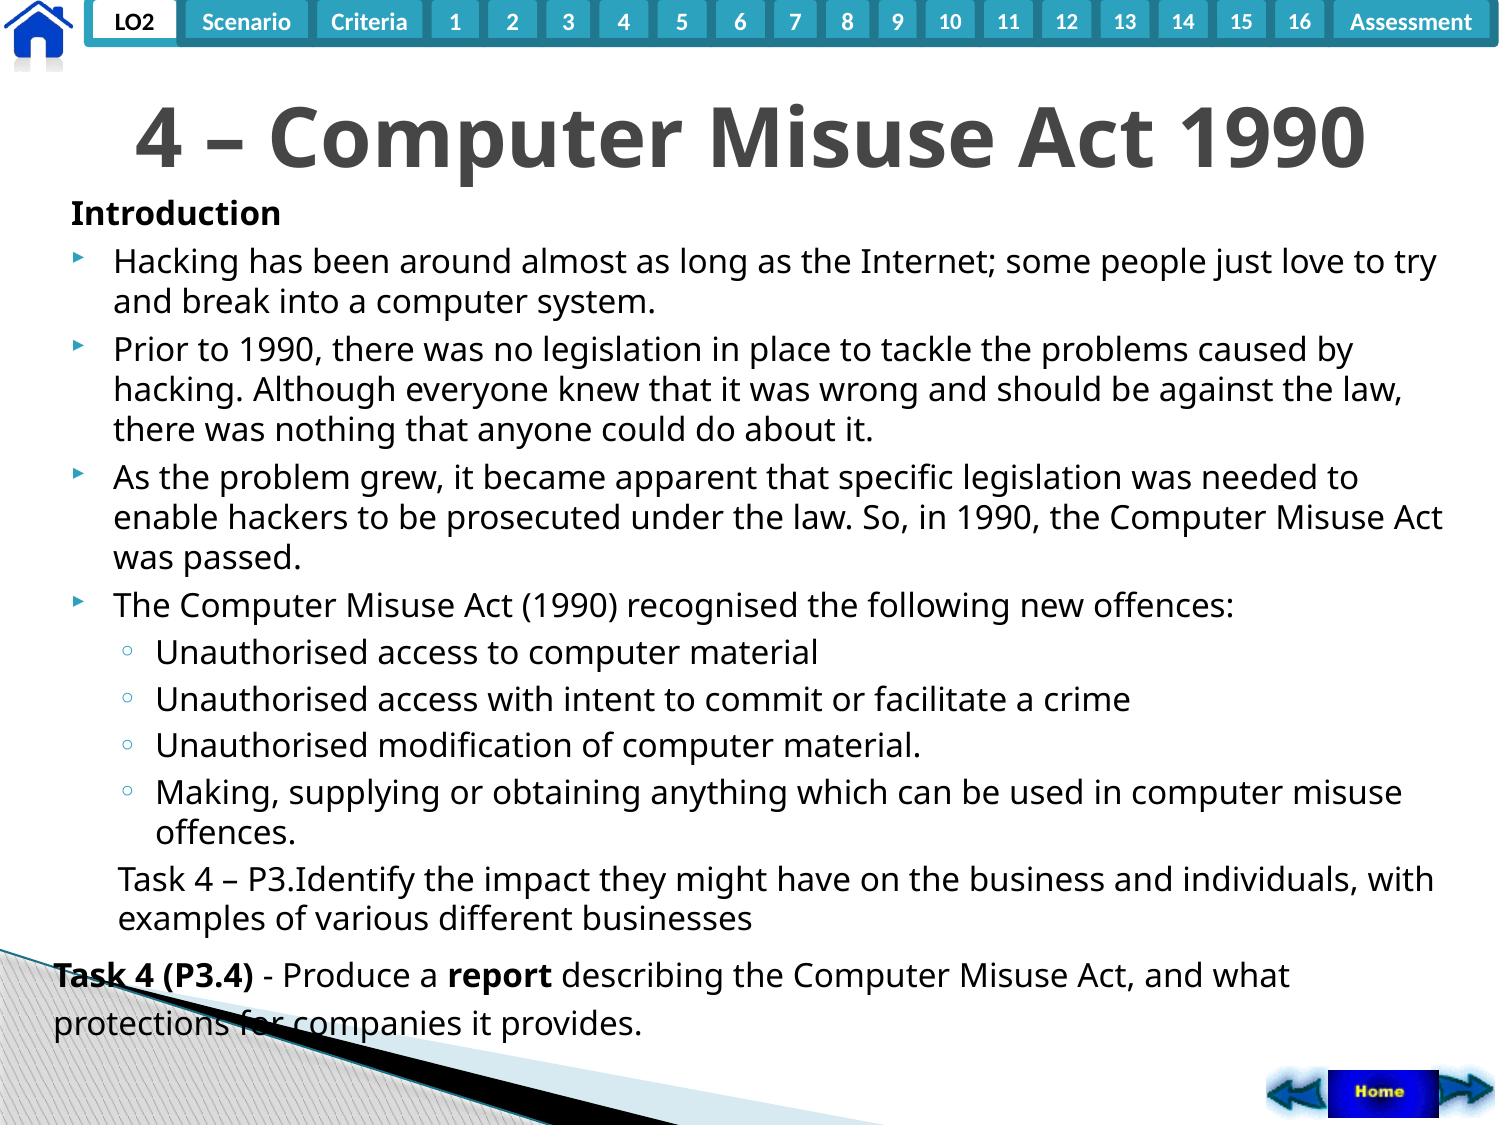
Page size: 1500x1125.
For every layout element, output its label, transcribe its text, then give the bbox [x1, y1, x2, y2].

picture [0, 0, 77, 91]
picture [1266, 1055, 1495, 1125]
title 4 – Computer Misuse Act 1990 [76, 78, 1427, 185]
list Introduction Hacking has been around almost as long as the Internet; some people just love to try and break into a computer system. Prior to 1990, there was no legislation in place to tackle the problems caused by hacking. Although everyone knew that it was wrong and should be against the law, there was nothing that anyone could do about it. As the problem grew, it became apparent that specific legislation was needed to enable hackers to be prosecuted under the law. So, in 1990, the Computer Misuse Act was passed. The Computer Misuse Act (1990) recognised the following new offences: Unauthorised access to computer material Unauthorised access with intent to commit or facilitate a crime Unauthorised modification of computer material. Making, supplying or obtaining anything which can be used in computer misuse offences. Task 4 – P3.Identify the impact they might have on the business and individuals, with examples of various different businesses Task 4 (P3.4) - Produce a report describing the Computer Misuse Act, and what protections for companies it provides. [38, 184, 1463, 1032]
